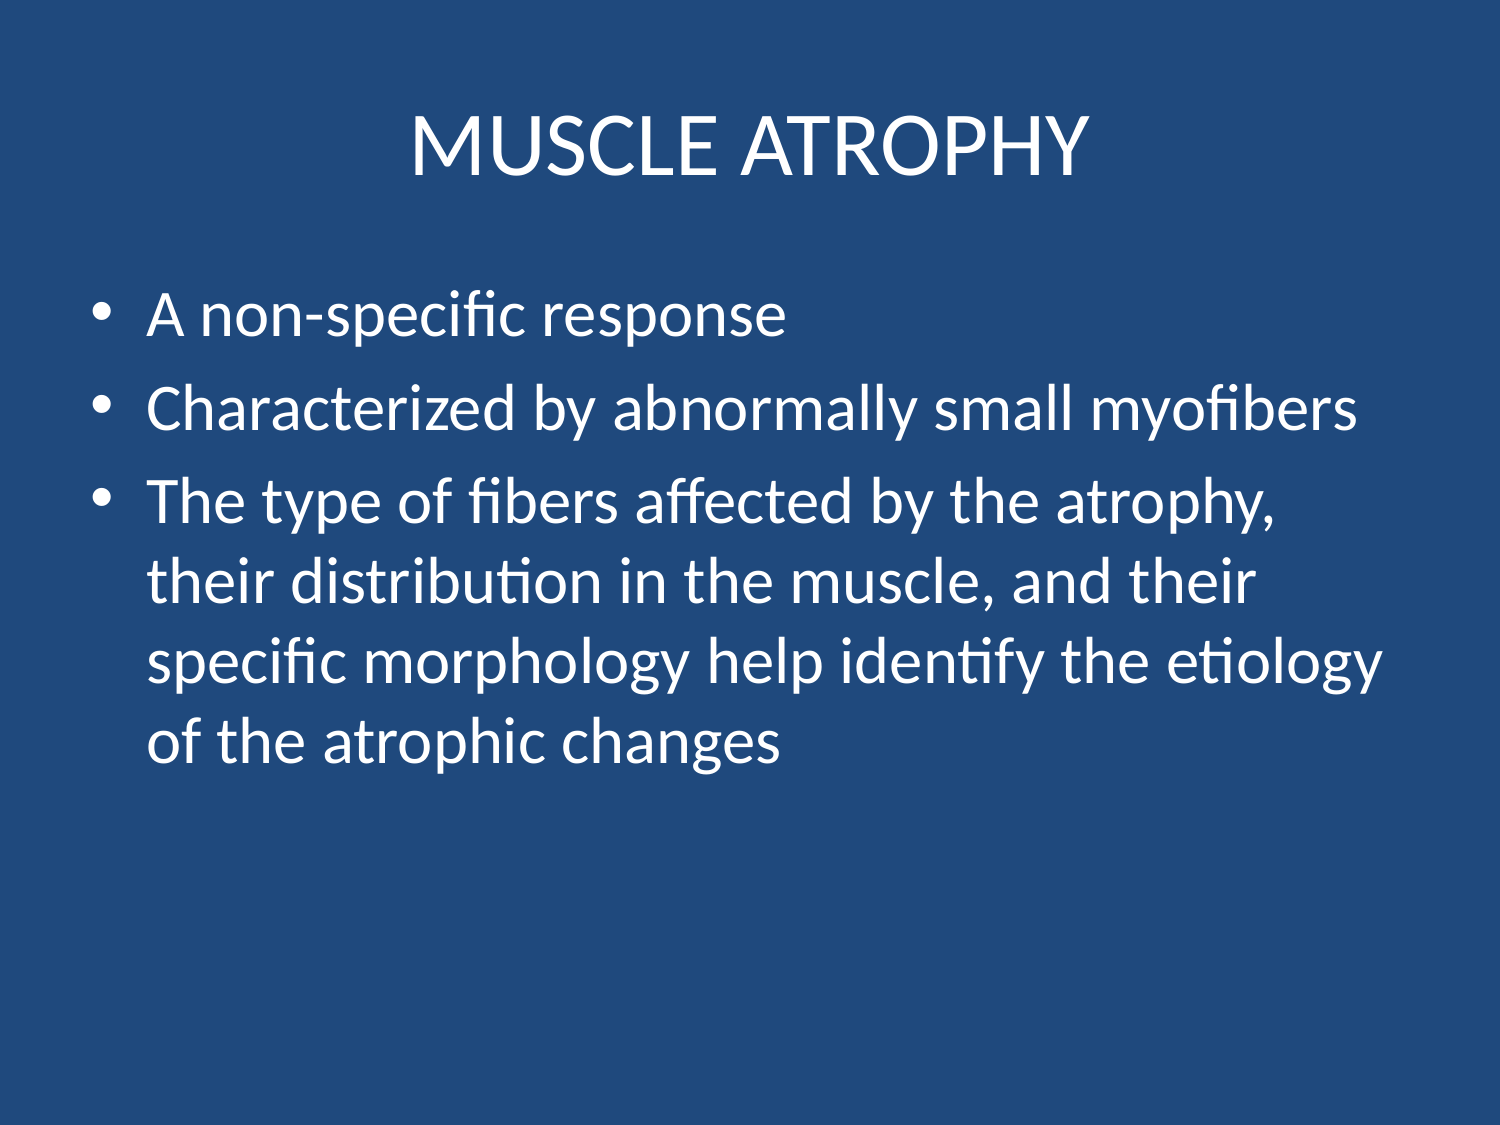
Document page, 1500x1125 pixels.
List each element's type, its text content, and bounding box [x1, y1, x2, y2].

title MUSCLE ATROPHY [75, 45, 1425, 233]
list A non-specific response Characterized by abnormally small myofibers The type of fibers affected by the atrophy, their distribution in the muscle, and their specific morphology help identify the etiology of the atrophic changes [75, 262, 1425, 1005]
